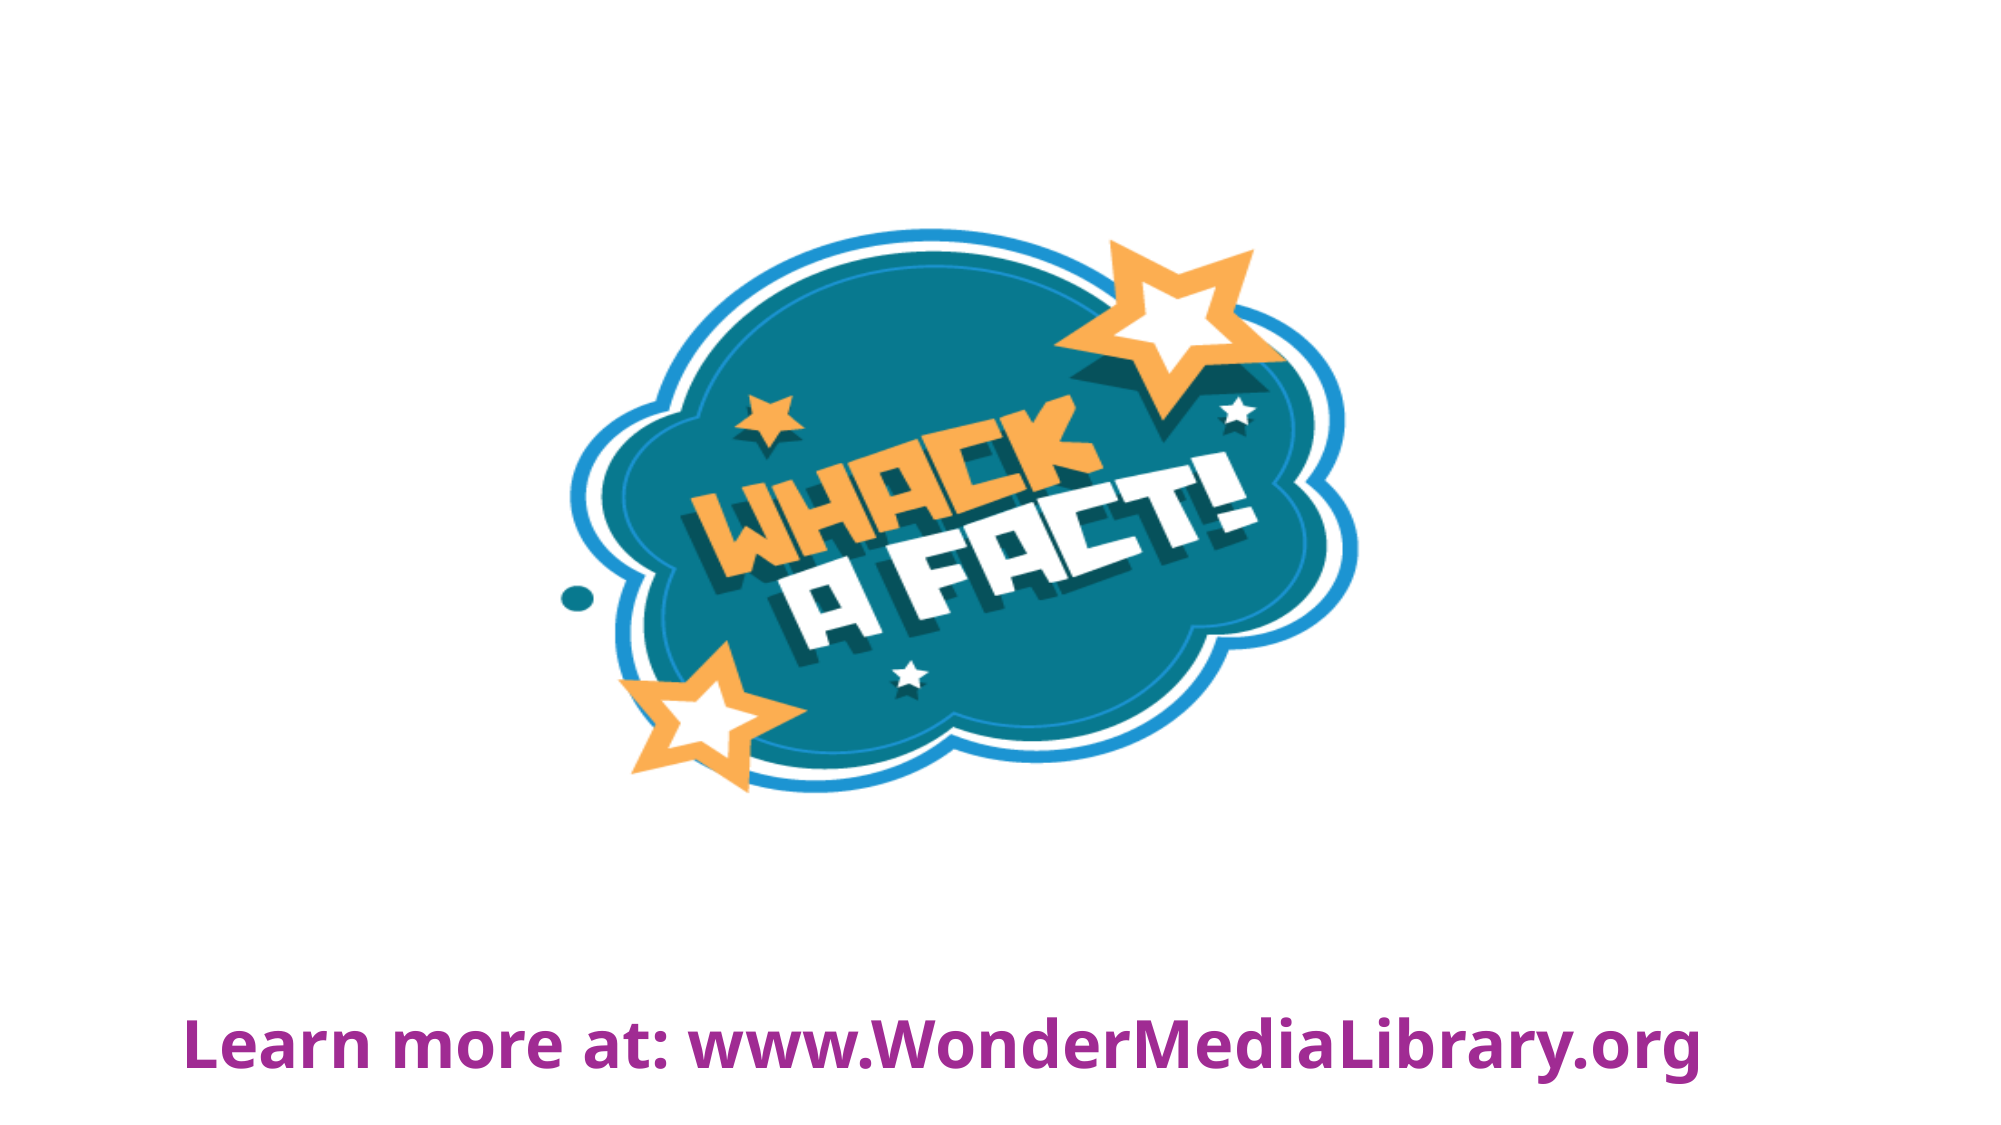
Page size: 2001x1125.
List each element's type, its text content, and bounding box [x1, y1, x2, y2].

text_box Learn more at: www.WonderMediaLibrary.org [166, 994, 1830, 1089]
picture [212, 151, 1665, 871]
